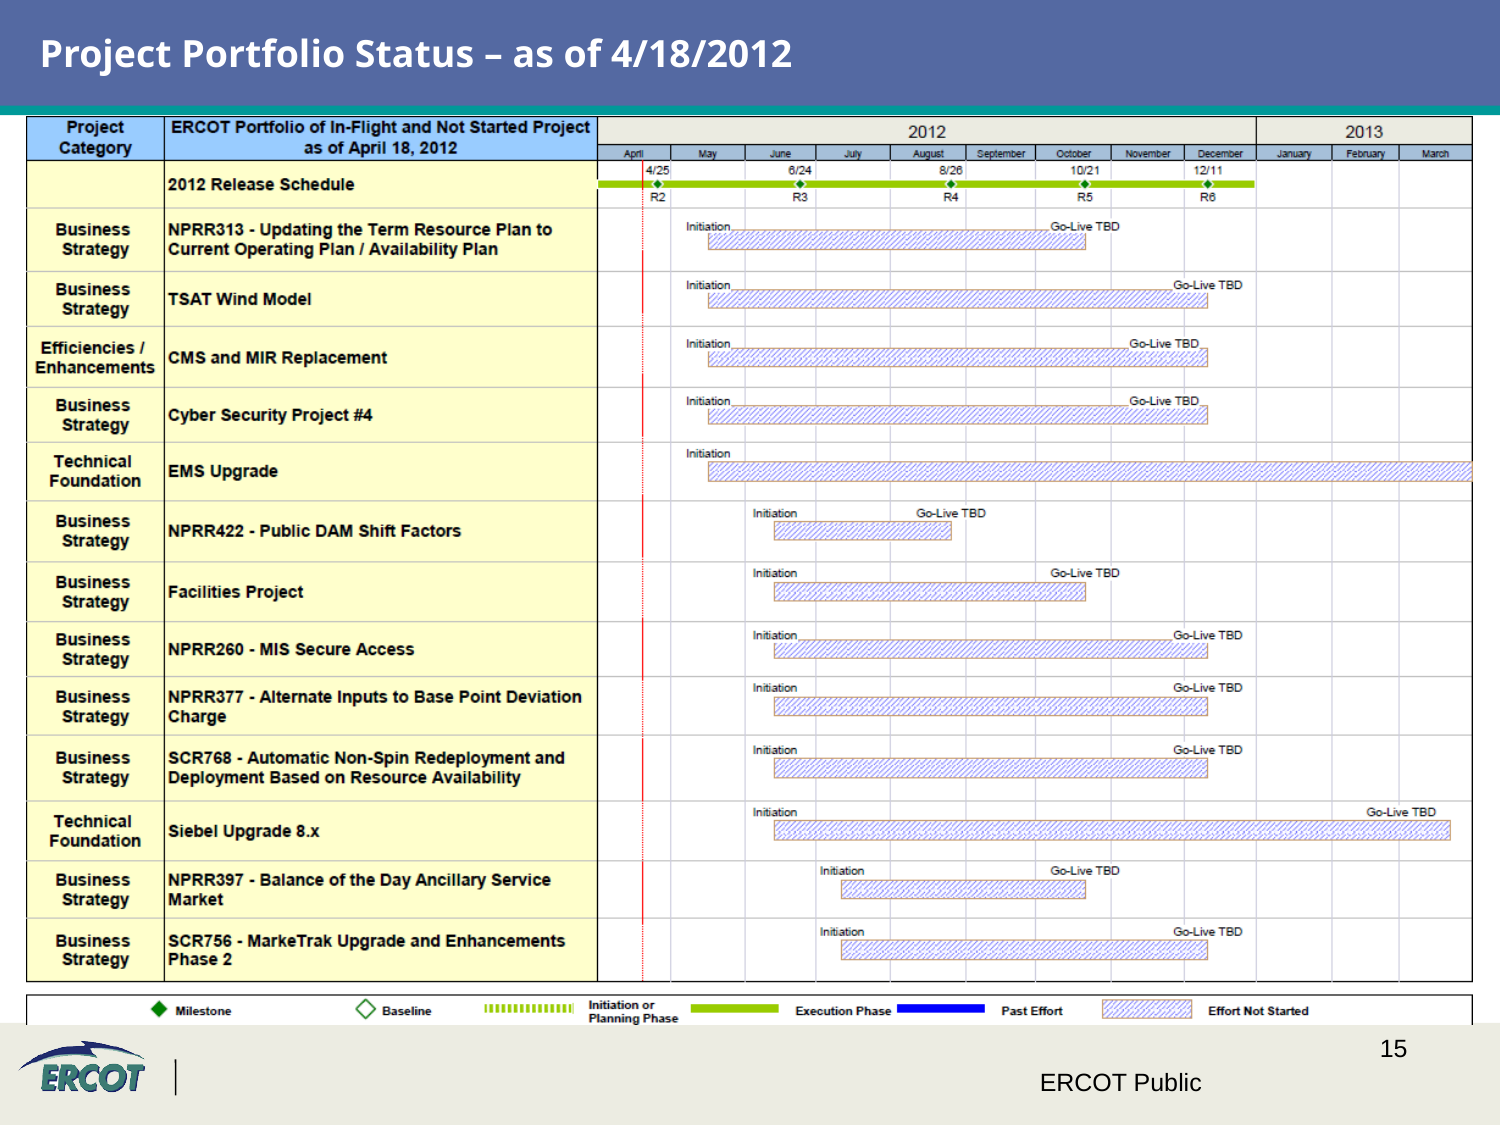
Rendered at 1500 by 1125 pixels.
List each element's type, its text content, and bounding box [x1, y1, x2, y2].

picture [10, 1031, 151, 1111]
text_box [24, 22, 1450, 85]
footer ERCOT Public [1025, 1059, 1438, 1125]
picture [26, 116, 1473, 1026]
text_box Project Portfolio Status – as of 4/18/2012 [24, 30, 1163, 106]
